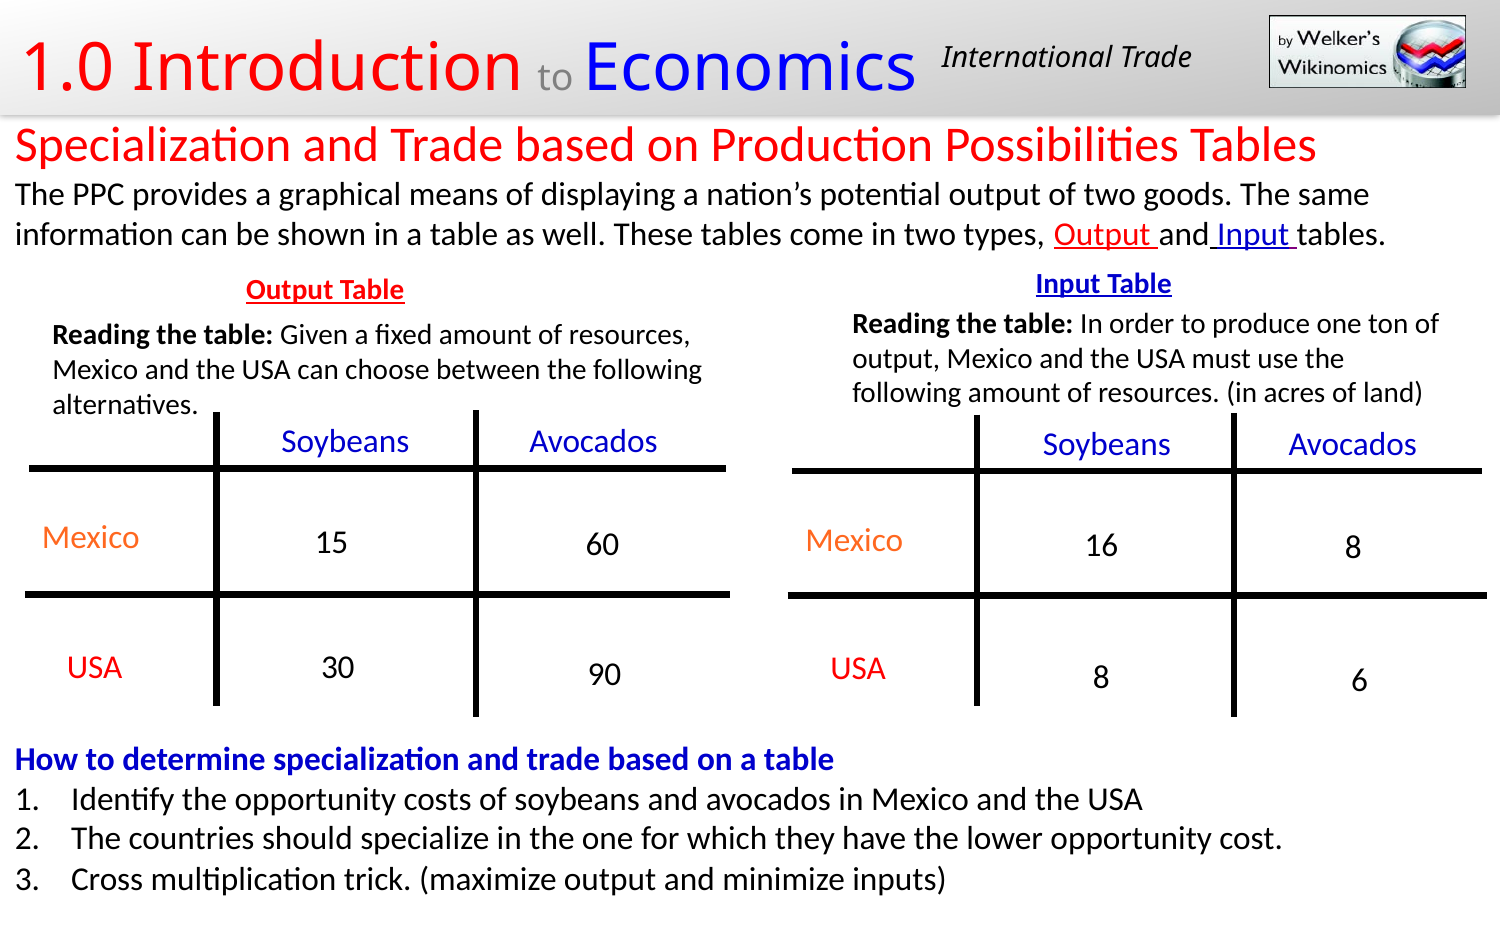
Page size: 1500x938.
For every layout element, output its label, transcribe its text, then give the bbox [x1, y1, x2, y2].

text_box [37, 262, 751, 430]
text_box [837, 256, 1476, 411]
text_box International Trade [829, 30, 1313, 81]
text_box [787, 412, 1500, 718]
text_box How to determine specialization and trade based on a table Identify the opportunity costs of soybeans and avocados in Mexico and the USA The countries should specialize in the one for which they have the lower opportunity cost. Cross multiplication trick. (maximize output and minimize inputs) [0, 729, 1500, 904]
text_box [24, 409, 740, 718]
picture [1269, 15, 1466, 88]
text_box Specialization and Trade based on Production Possibilities Tables The PPC provides a graphical means of displaying a nation’s potential output of two goods. The same information can be shown in a table as well. These tables come in two types, Output and Input tables. [0, 104, 1500, 260]
